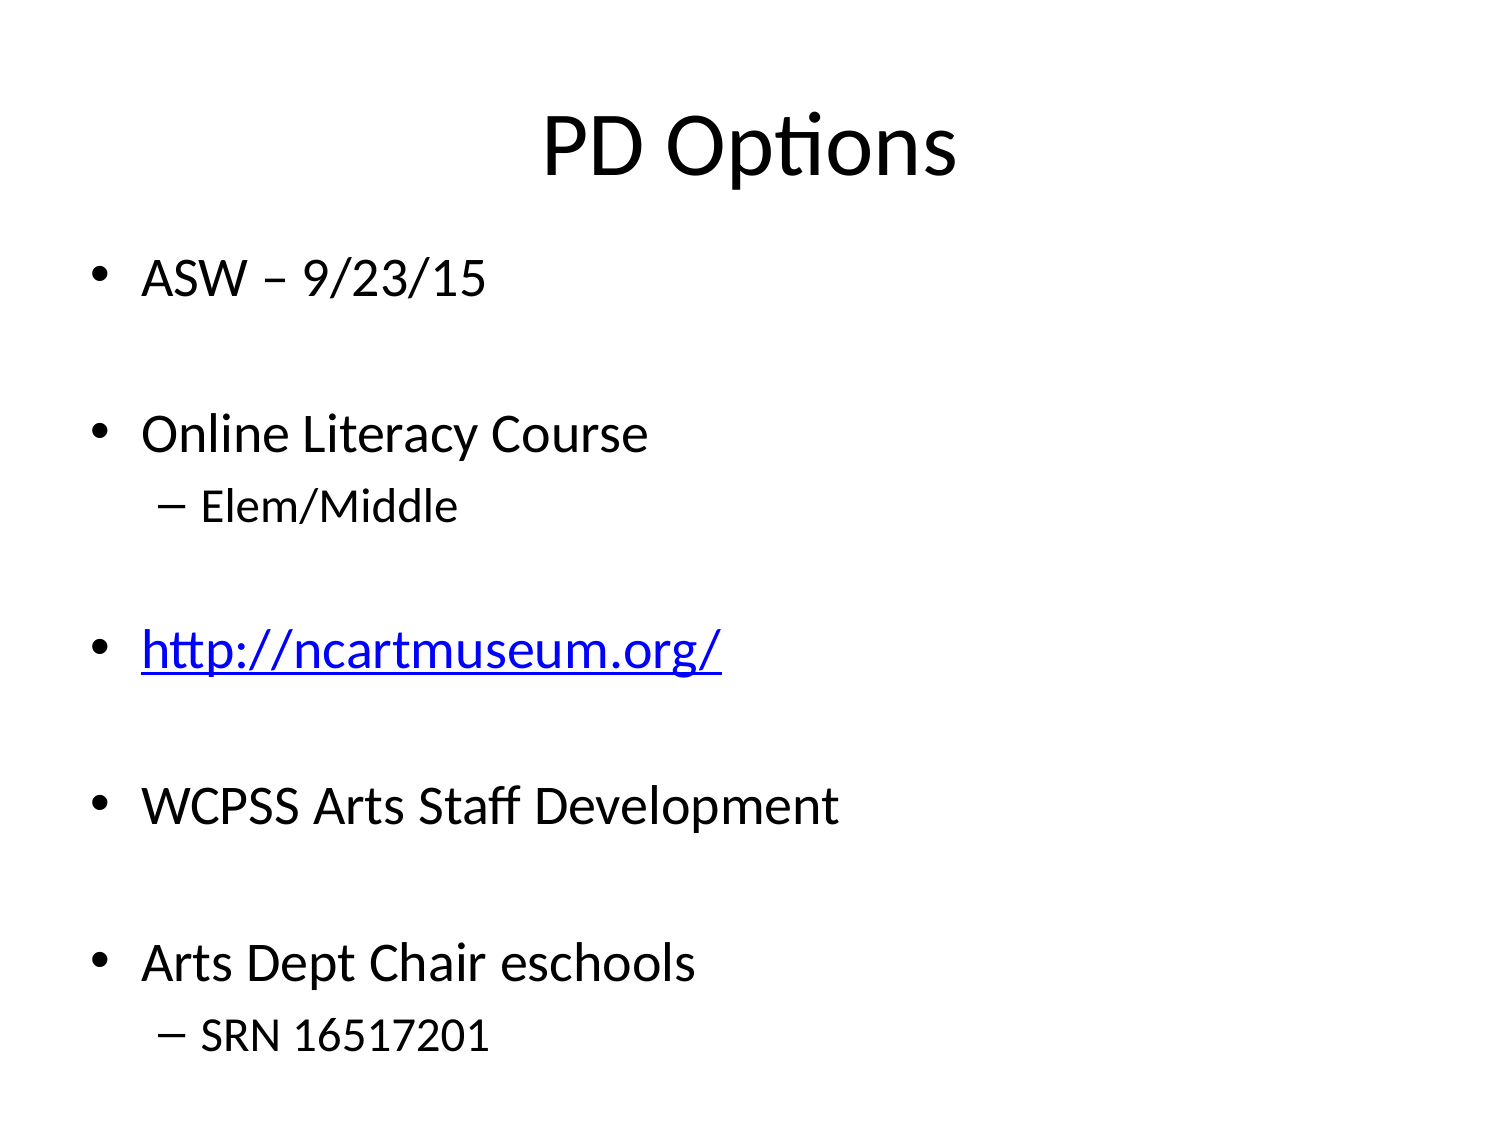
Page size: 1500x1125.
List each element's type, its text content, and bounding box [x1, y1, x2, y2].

title PD Options [75, 45, 1425, 232]
list ASW – 9/23/15 Online Literacy Course Elem/Middle http://ncartmuseum.org/ WCPSS Arts Staff Development Arts Dept Chair eschools SRN 16517201 [75, 232, 1425, 1073]
